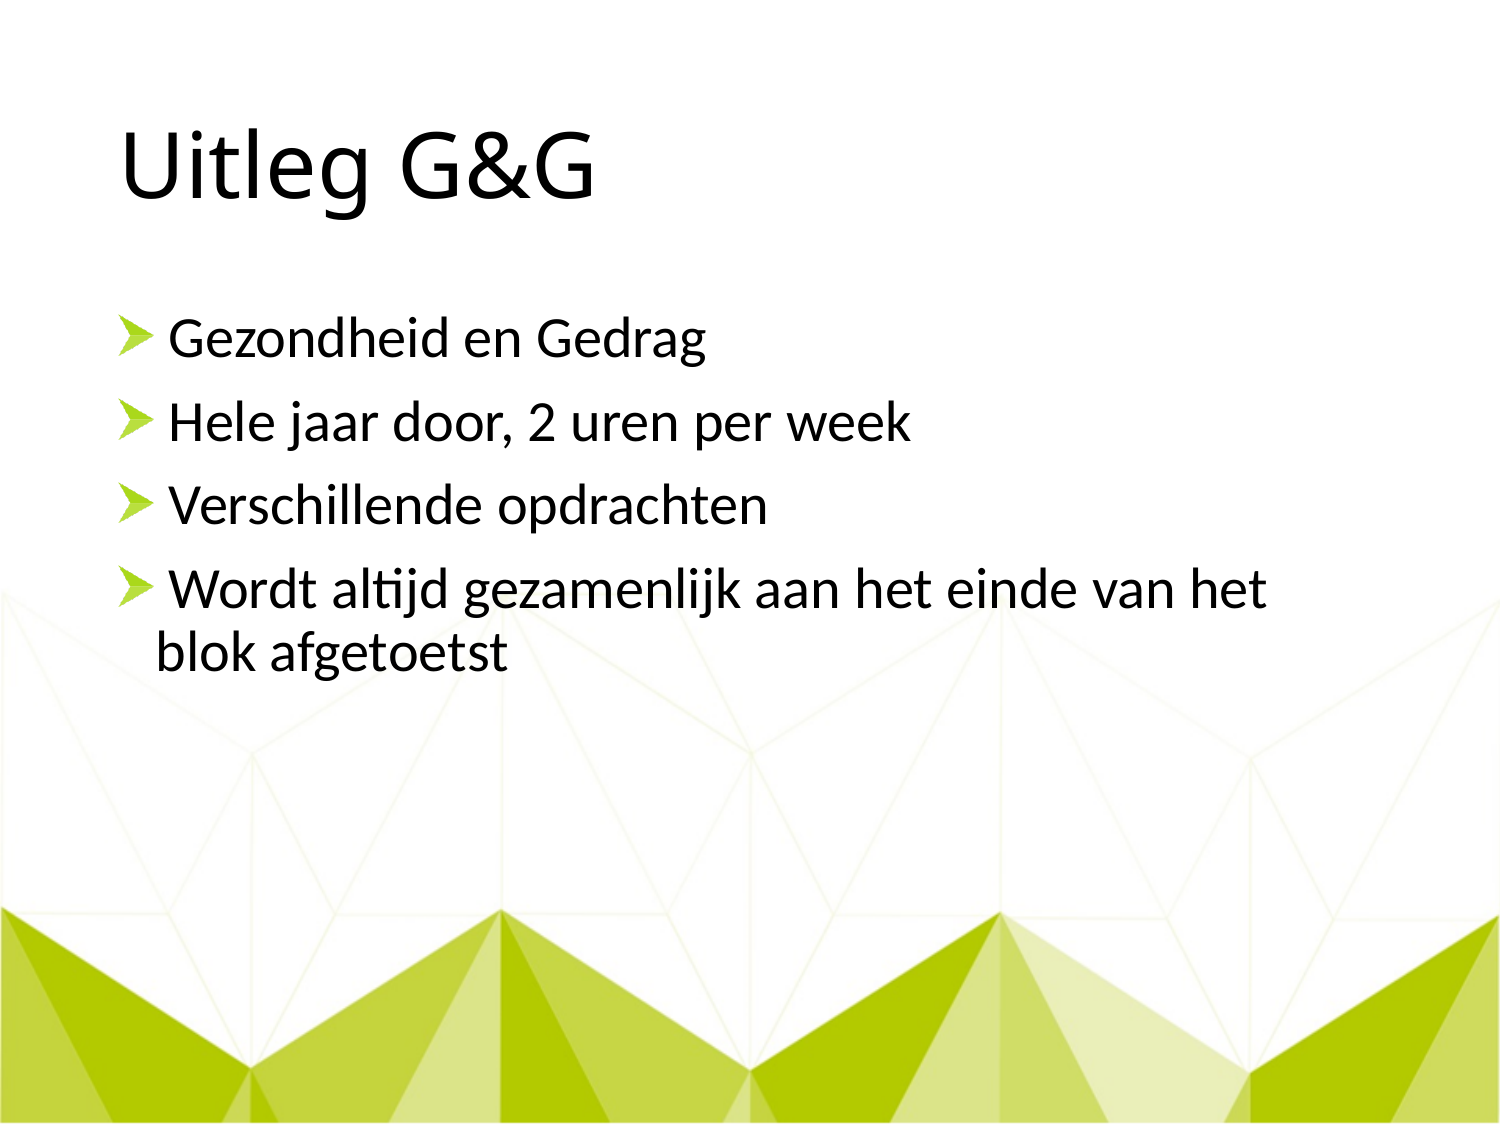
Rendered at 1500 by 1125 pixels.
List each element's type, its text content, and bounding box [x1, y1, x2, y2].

title Uitleg G&G [103, 59, 1397, 278]
picture [0, 0, 1500, 1125]
list Gezondheid en Gedrag Hele jaar door, 2 uren per week Verschillende opdrachten Wordt altijd gezamenlijk aan het einde van het blok afgetoetst [103, 299, 1397, 1014]
